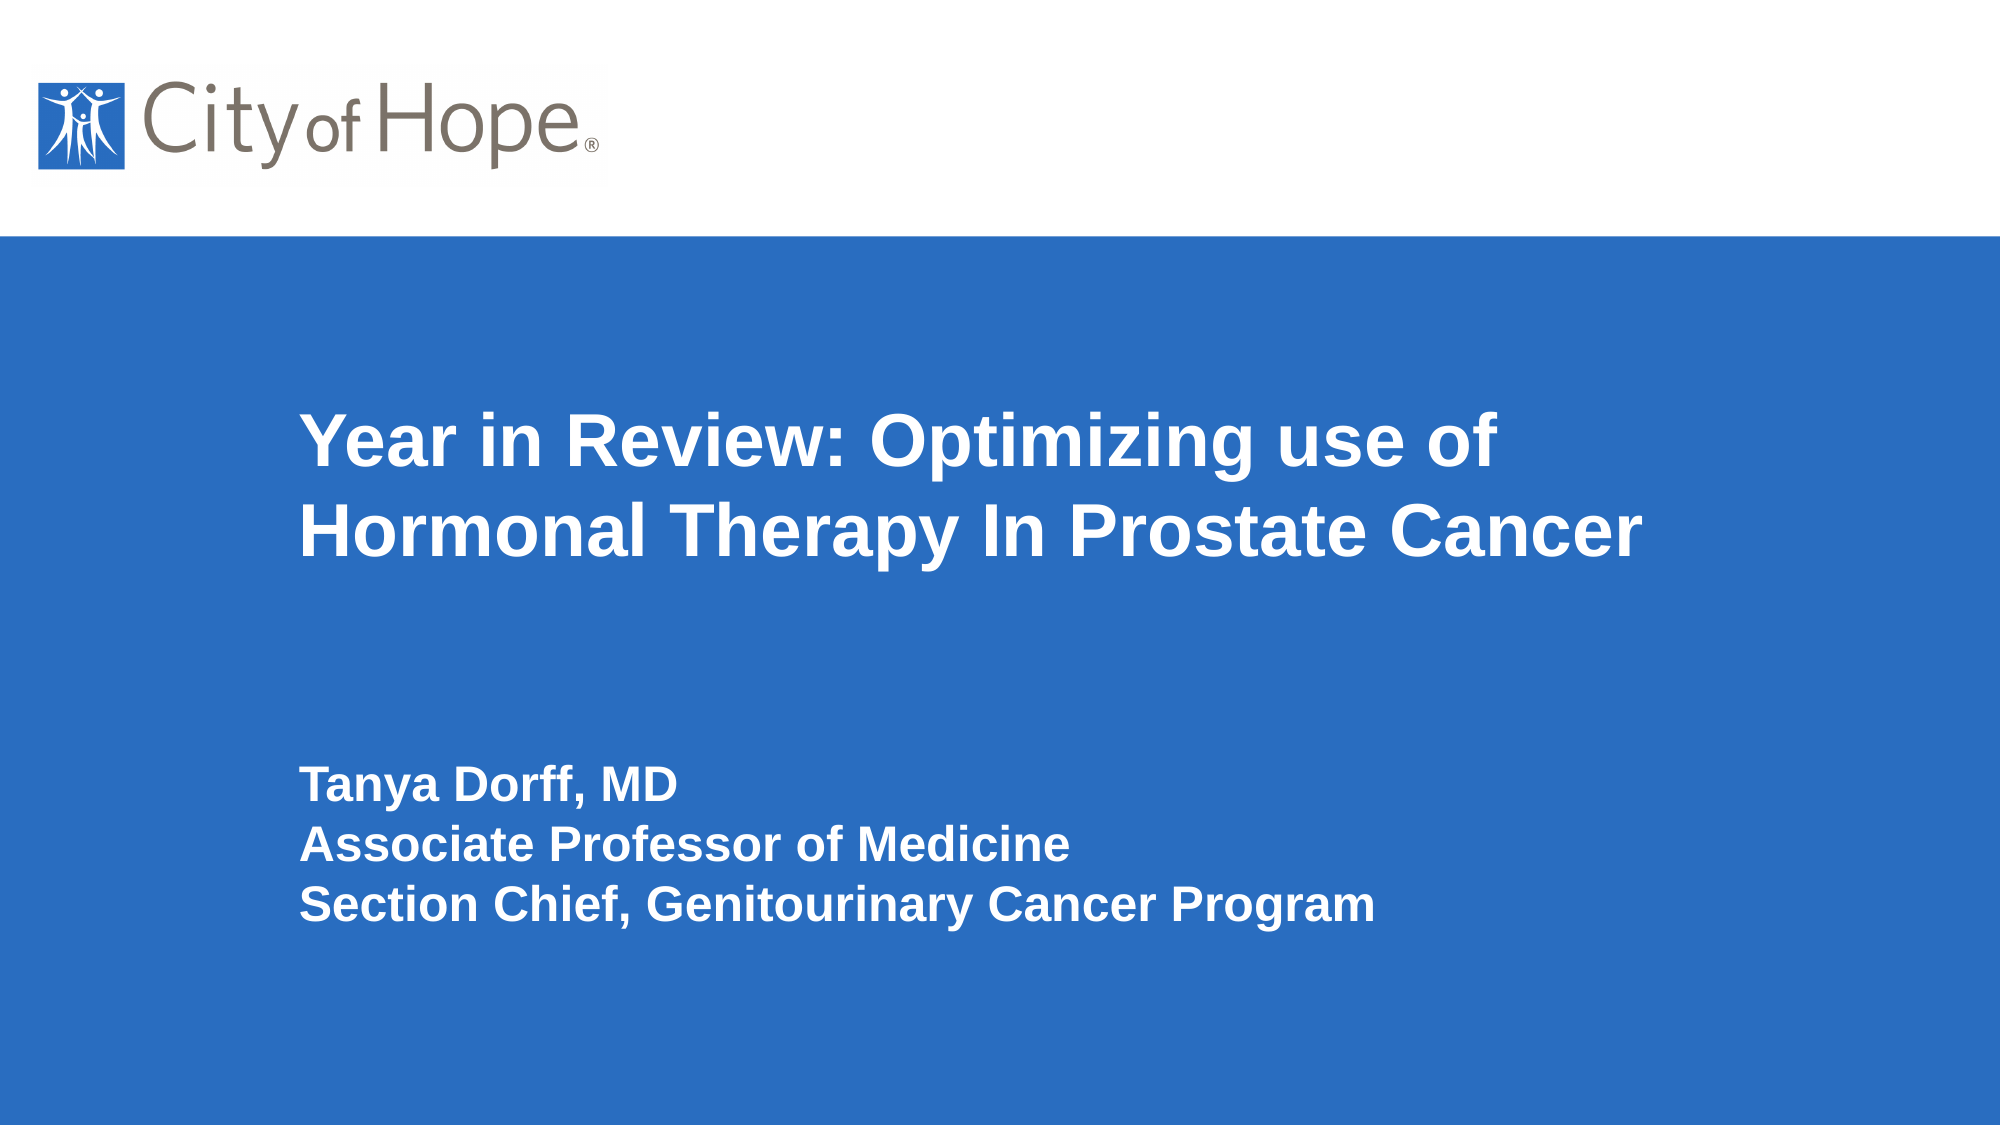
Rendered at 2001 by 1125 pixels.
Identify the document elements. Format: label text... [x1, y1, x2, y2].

title Year in Review: Optimizing use of Hormonal Therapy In Prostate Cancer Tanya Dorff, MD Associate Professor of Medicine Section Chief, Genitourinary Cancer Program [283, 384, 1717, 693]
picture [31, 64, 608, 187]
